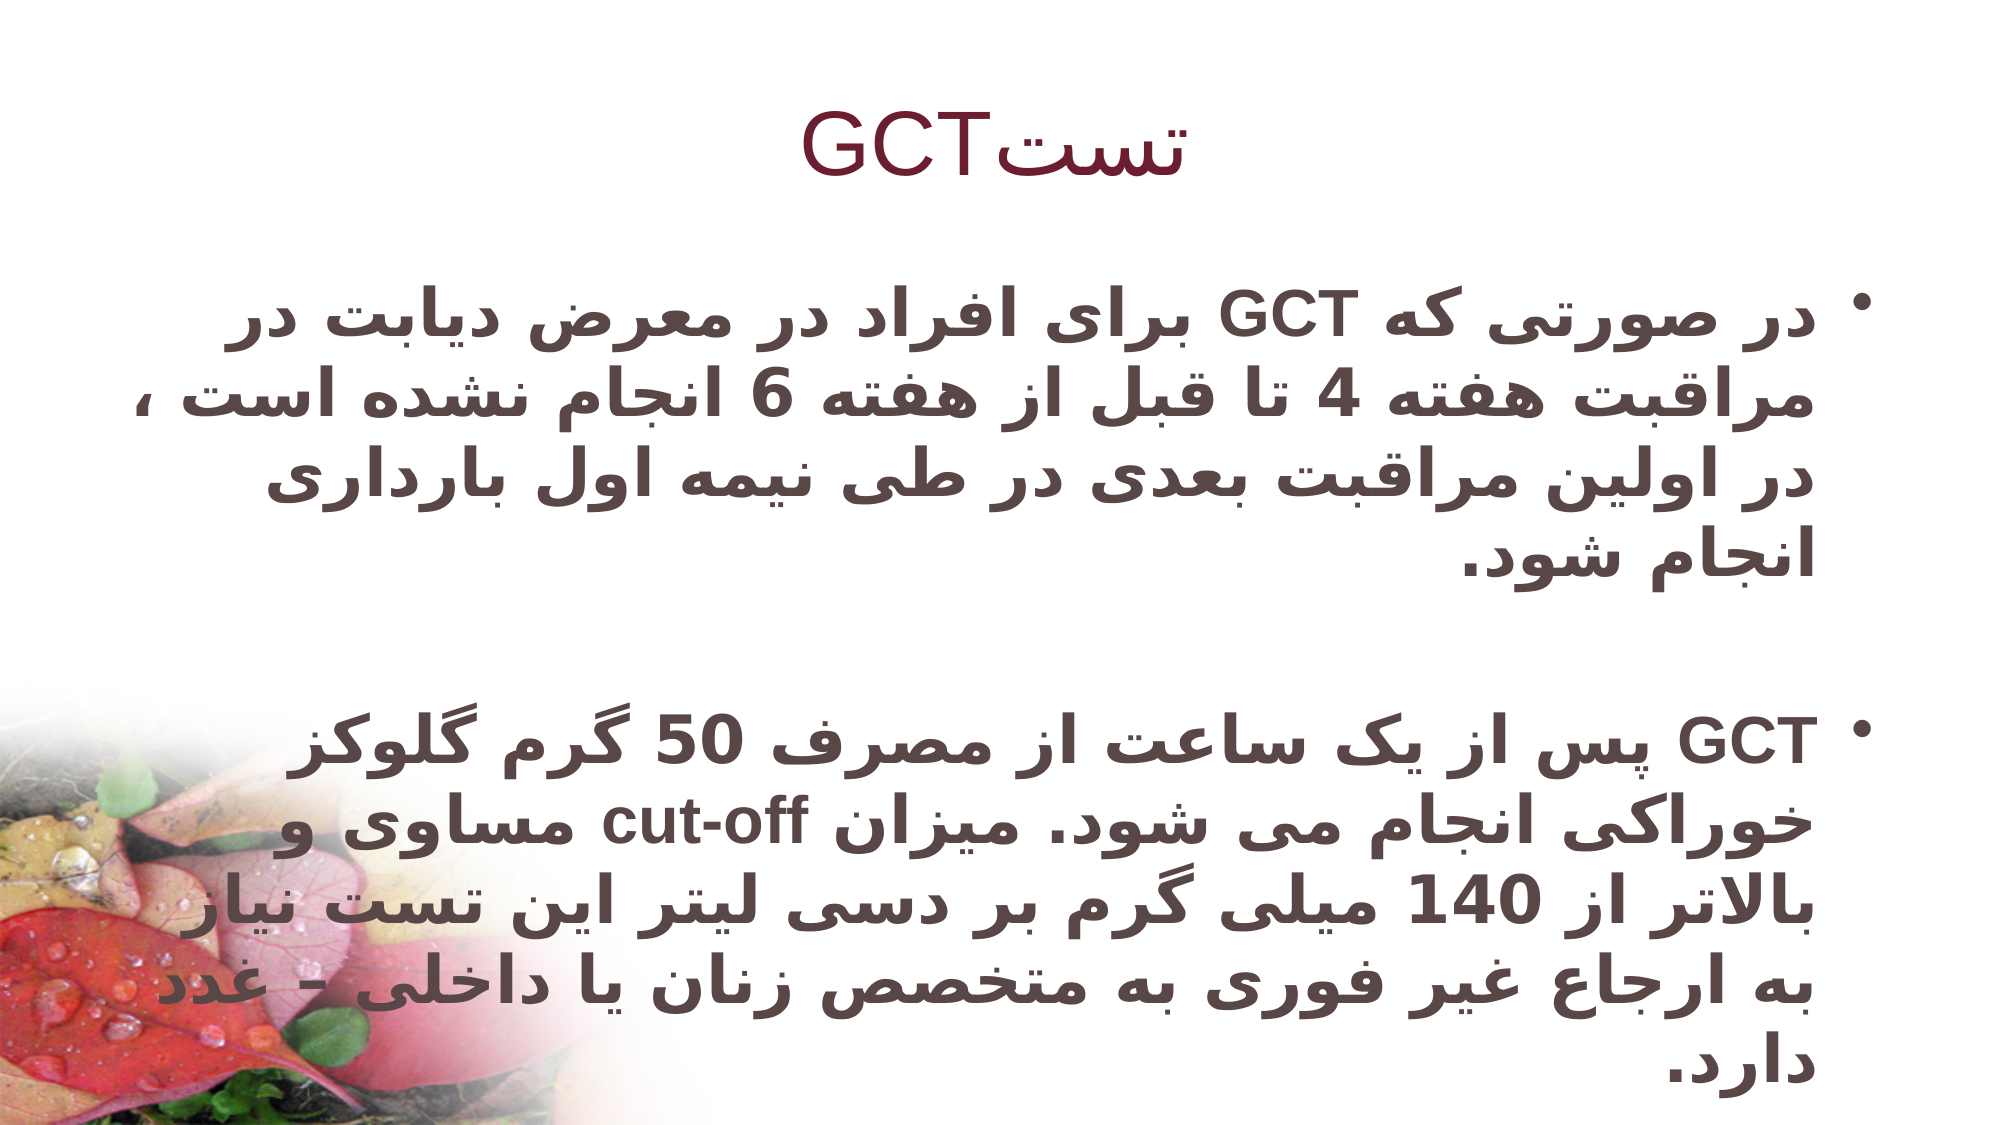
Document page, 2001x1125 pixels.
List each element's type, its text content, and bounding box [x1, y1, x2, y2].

picture [0, 107, 1813, 1125]
title تستGCT [99, 45, 1890, 233]
list در صورتی که GCT برای افراد در معرض دیابت در مراقبت هفته 4 تا قبل از هفته 6 انجام نشده است ، در اولین مراقبت بعدی در طی نیمه اول بارداری انجام شود. GCT پس از یک ساعت از مصرف 50 گرم گلوکز خوراکی انجام می شود. میزان cut-off مساوی و بالاتر از 140 میلی گرم بر دسی لیتر این تست نیاز به ارجاع غیر فوری به متخصص زنان یا داخلی – غدد دارد. [99, 262, 1890, 1058]
